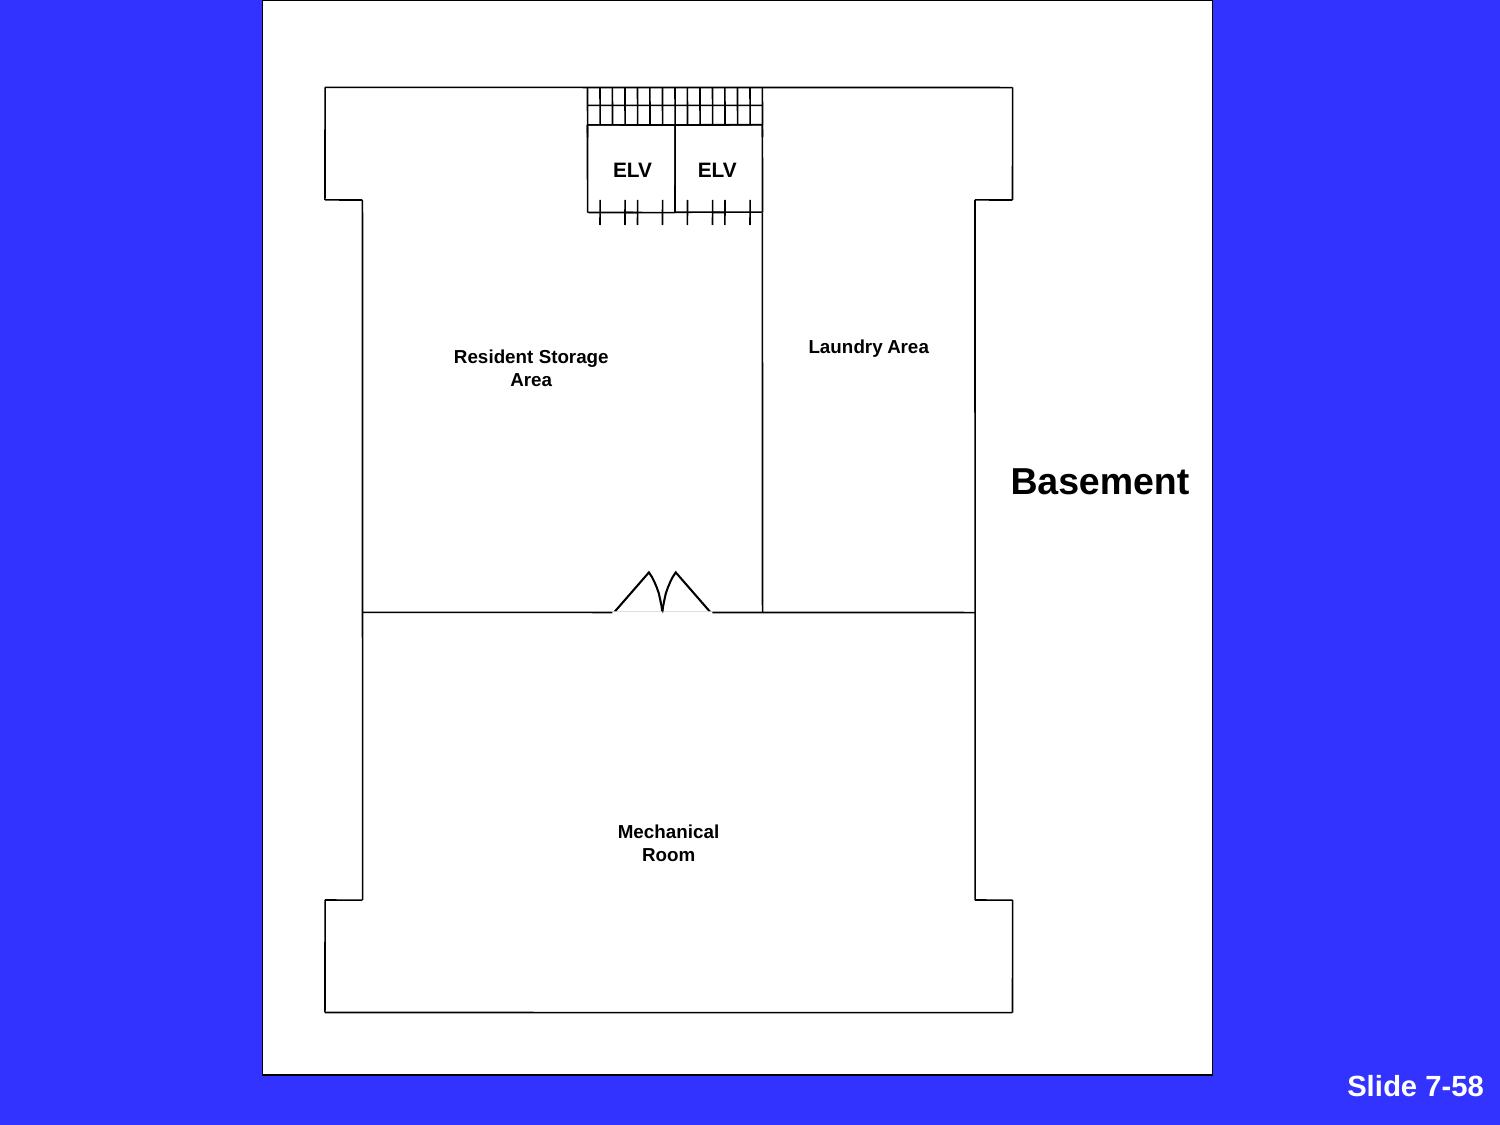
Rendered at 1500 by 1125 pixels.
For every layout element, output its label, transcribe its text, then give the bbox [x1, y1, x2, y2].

slide_number Slide 7-200 [1148, 1059, 1500, 1125]
text_box Resident Storage Area [437, 337, 625, 398]
text_box Laundry Area [774, 327, 963, 365]
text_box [587, 87, 763, 226]
text_box [262, 0, 1213, 1075]
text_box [612, 571, 713, 613]
text_box Basement [949, 449, 1250, 510]
text_box Mechanical Room [575, 812, 763, 873]
